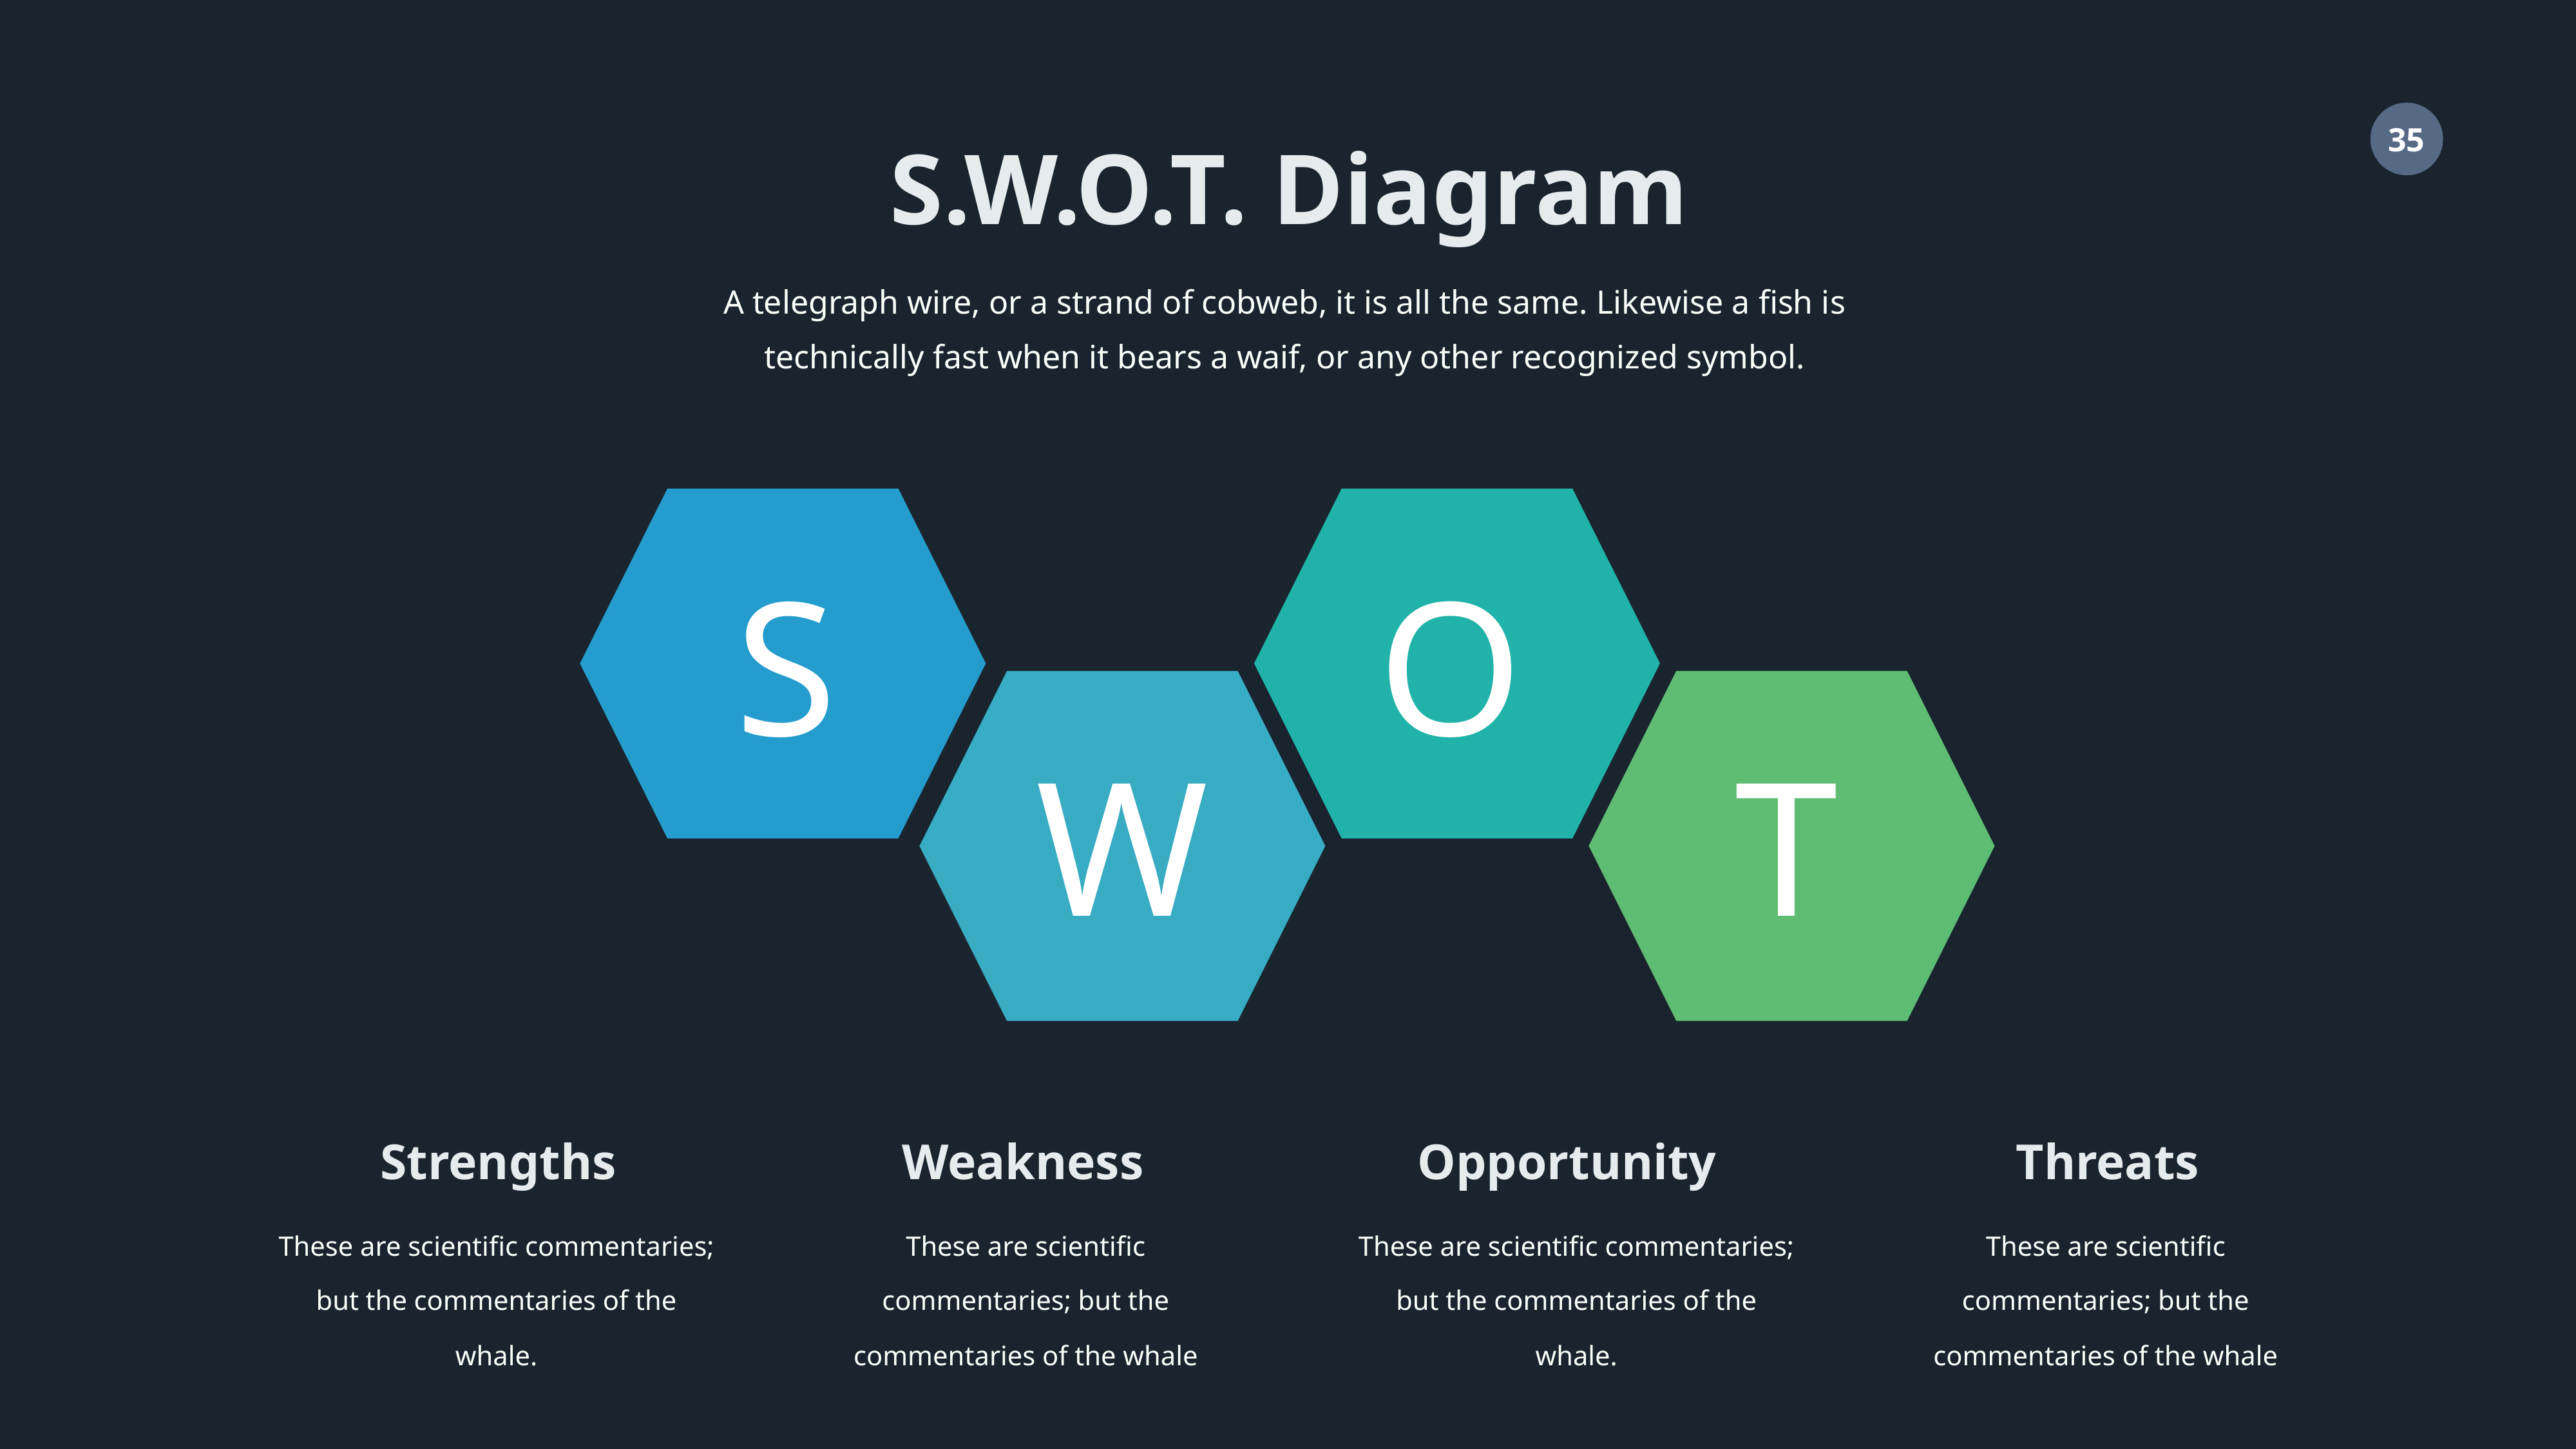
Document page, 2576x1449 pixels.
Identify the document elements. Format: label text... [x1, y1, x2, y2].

text_box These are scientific commentaries; but the commentaries of the whale. [266, 1201, 727, 1376]
text_box S.W.O.T. Diagram [880, 123, 1698, 249]
text_box Strengths [370, 1126, 626, 1195]
text_box These are scientific commentaries; but the commentaries of the whale [1890, 1201, 2322, 1376]
text_box Threats [2006, 1126, 2209, 1195]
text_box These are scientific commentaries; but the commentaries of the whale [810, 1201, 1241, 1376]
text_box Weakness [892, 1126, 1154, 1195]
text_box These are scientific commentaries; but the commentaries of the whale. [1346, 1201, 1807, 1376]
text_box A telegraph wire, or a strand of cobweb, it is all the same. Likewise a fish is technically fast when it bears a waif, or any other recognized symbol. [704, 260, 1865, 380]
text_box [580, 488, 1995, 1021]
text_box Opportunity [1407, 1126, 1726, 1195]
